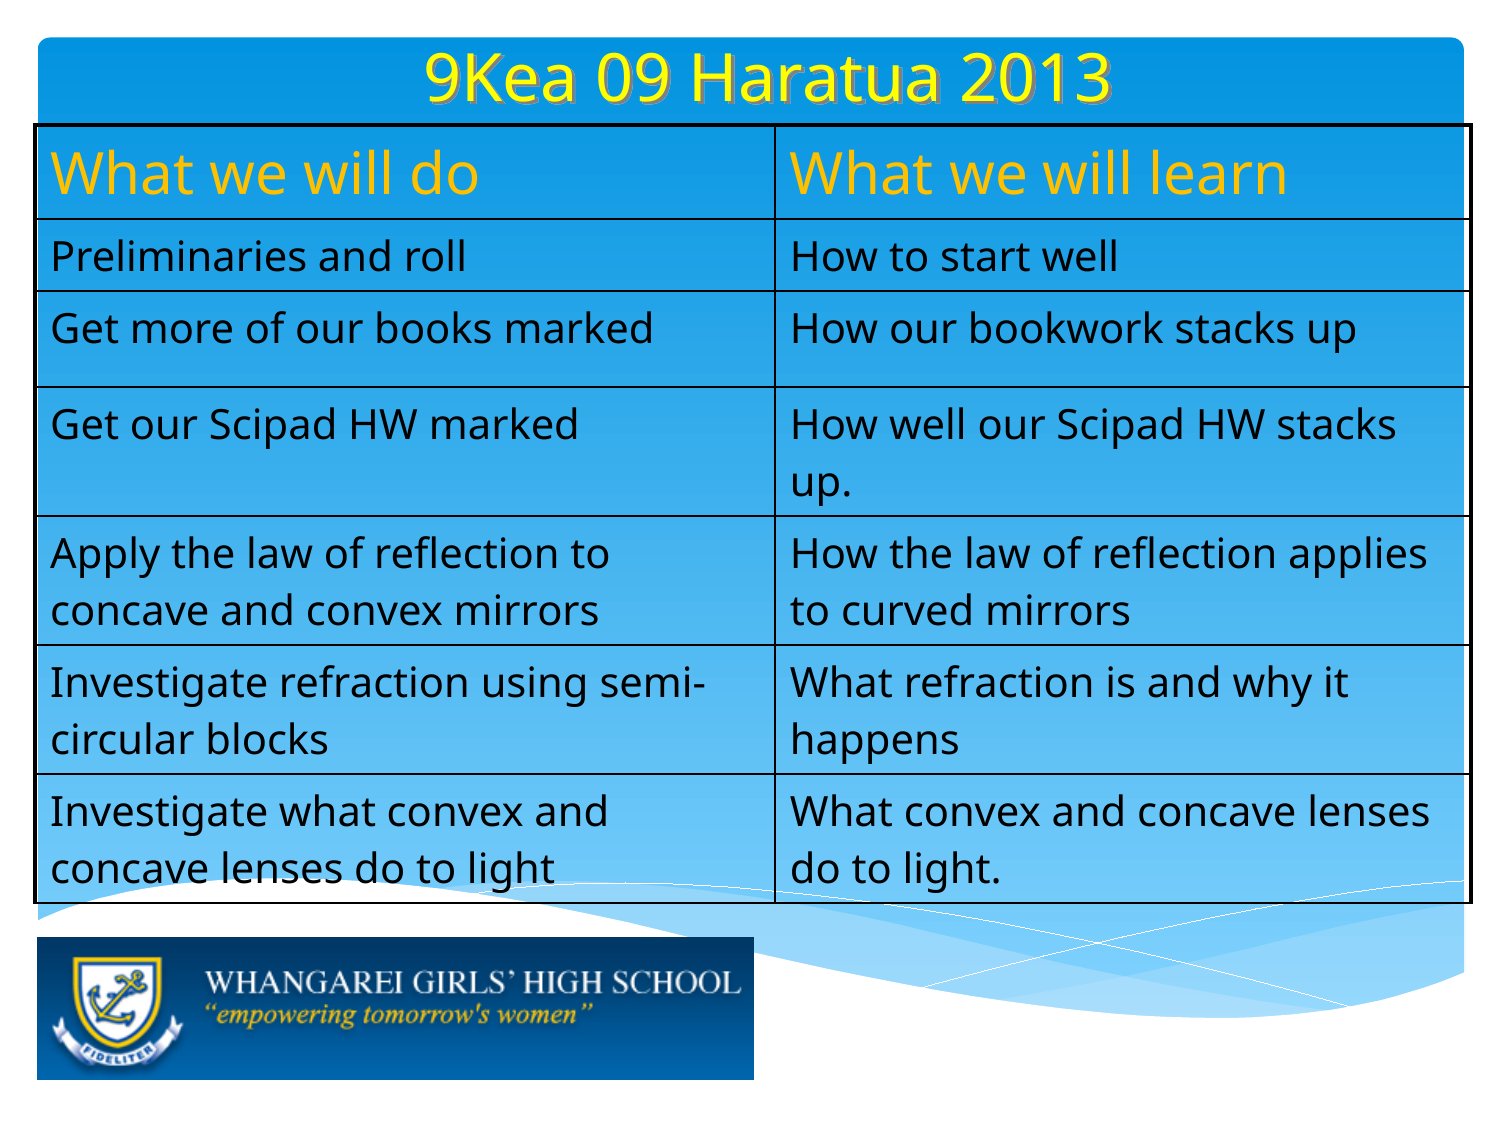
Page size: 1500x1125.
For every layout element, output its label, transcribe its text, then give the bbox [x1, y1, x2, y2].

table_cell Get our Scipad HW marked [37, 388, 774, 515]
table_header What we will learn [776, 127, 1469, 218]
table_header What we will do [37, 127, 774, 218]
table_cell Apply the law of reflection to concave and convex mirrors [37, 517, 774, 644]
text_box 9Kea 09 Haratua 2013 [162, 24, 1375, 123]
table_cell What refraction is and why it happens [776, 646, 1469, 773]
table_cell How to start well [776, 220, 1469, 290]
table_cell Investigate what convex and concave lenses do to light [37, 775, 774, 902]
table_cell How our bookwork stacks up [776, 292, 1469, 386]
table_cell What convex and concave lenses do to light. [776, 775, 1469, 902]
table_cell Investigate refraction using semi-circular blocks [37, 646, 774, 773]
table_cell Get more of our books marked [37, 292, 774, 386]
table_cell How the law of reflection applies to curved mirrors [776, 517, 1469, 644]
picture [37, 937, 754, 1080]
table_cell Preliminaries and roll [37, 220, 774, 290]
table_cell How well our Scipad HW stacks up. [776, 388, 1469, 515]
